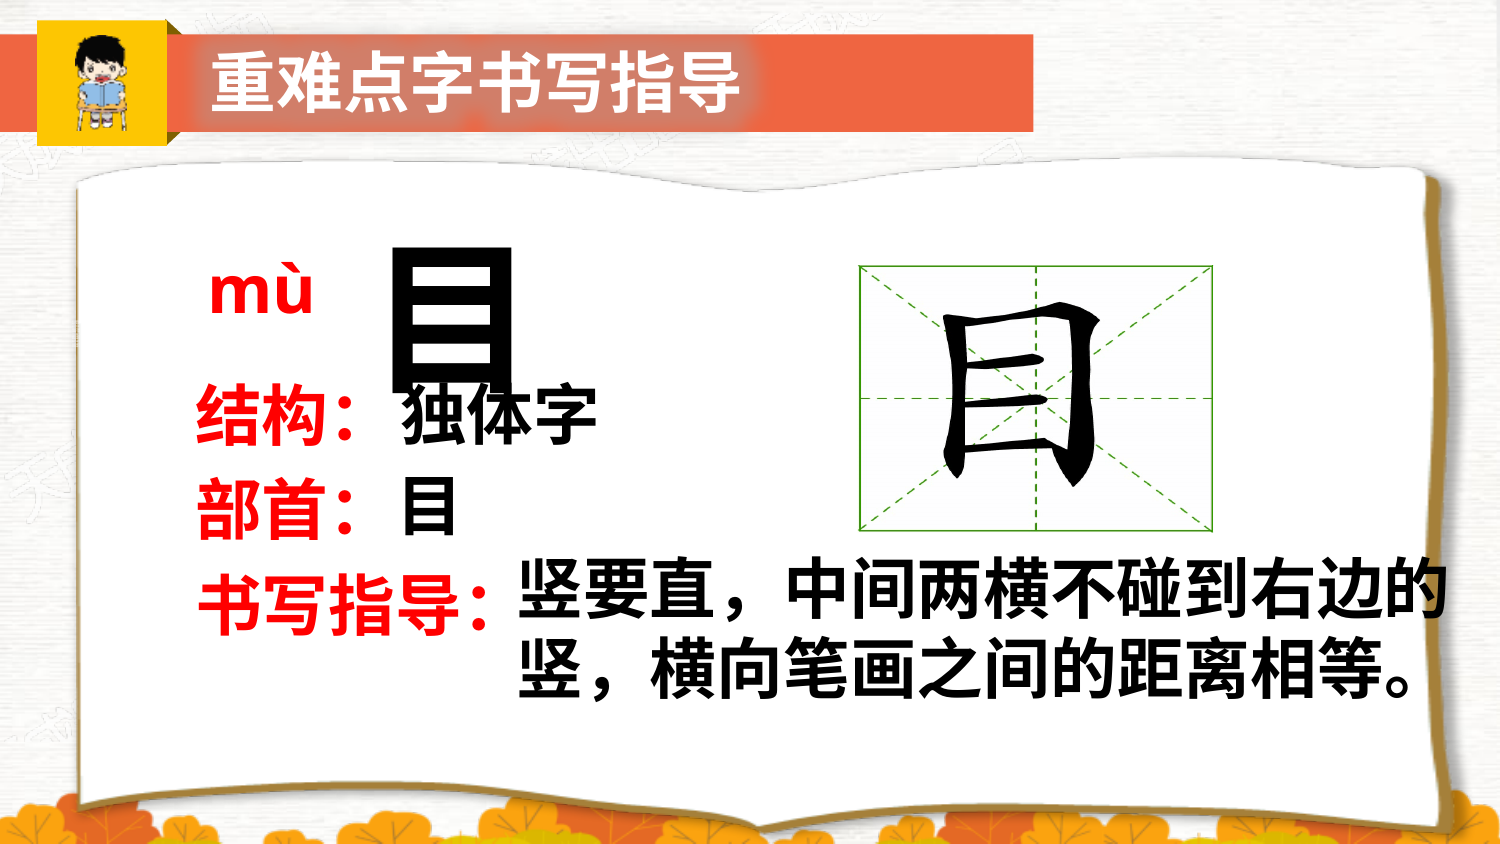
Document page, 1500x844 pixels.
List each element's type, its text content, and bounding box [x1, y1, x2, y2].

text_box 结构： [180, 365, 385, 460]
picture [75, 35, 127, 131]
text_box 书写指导： [180, 555, 501, 651]
picture [0, 0, 1500, 844]
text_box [856, 264, 1215, 533]
text_box 目 [354, 206, 549, 422]
text_box 目 [381, 456, 642, 552]
text_box mù [165, 239, 354, 334]
text_box 重难点字书写指导 [194, 33, 857, 129]
text_box 独体字 [385, 365, 646, 460]
text_box 竖要直，中间两横不碰到右边的竖，横向笔画之间的距离相等。 [501, 539, 1472, 715]
text_box 部首： [180, 460, 441, 555]
